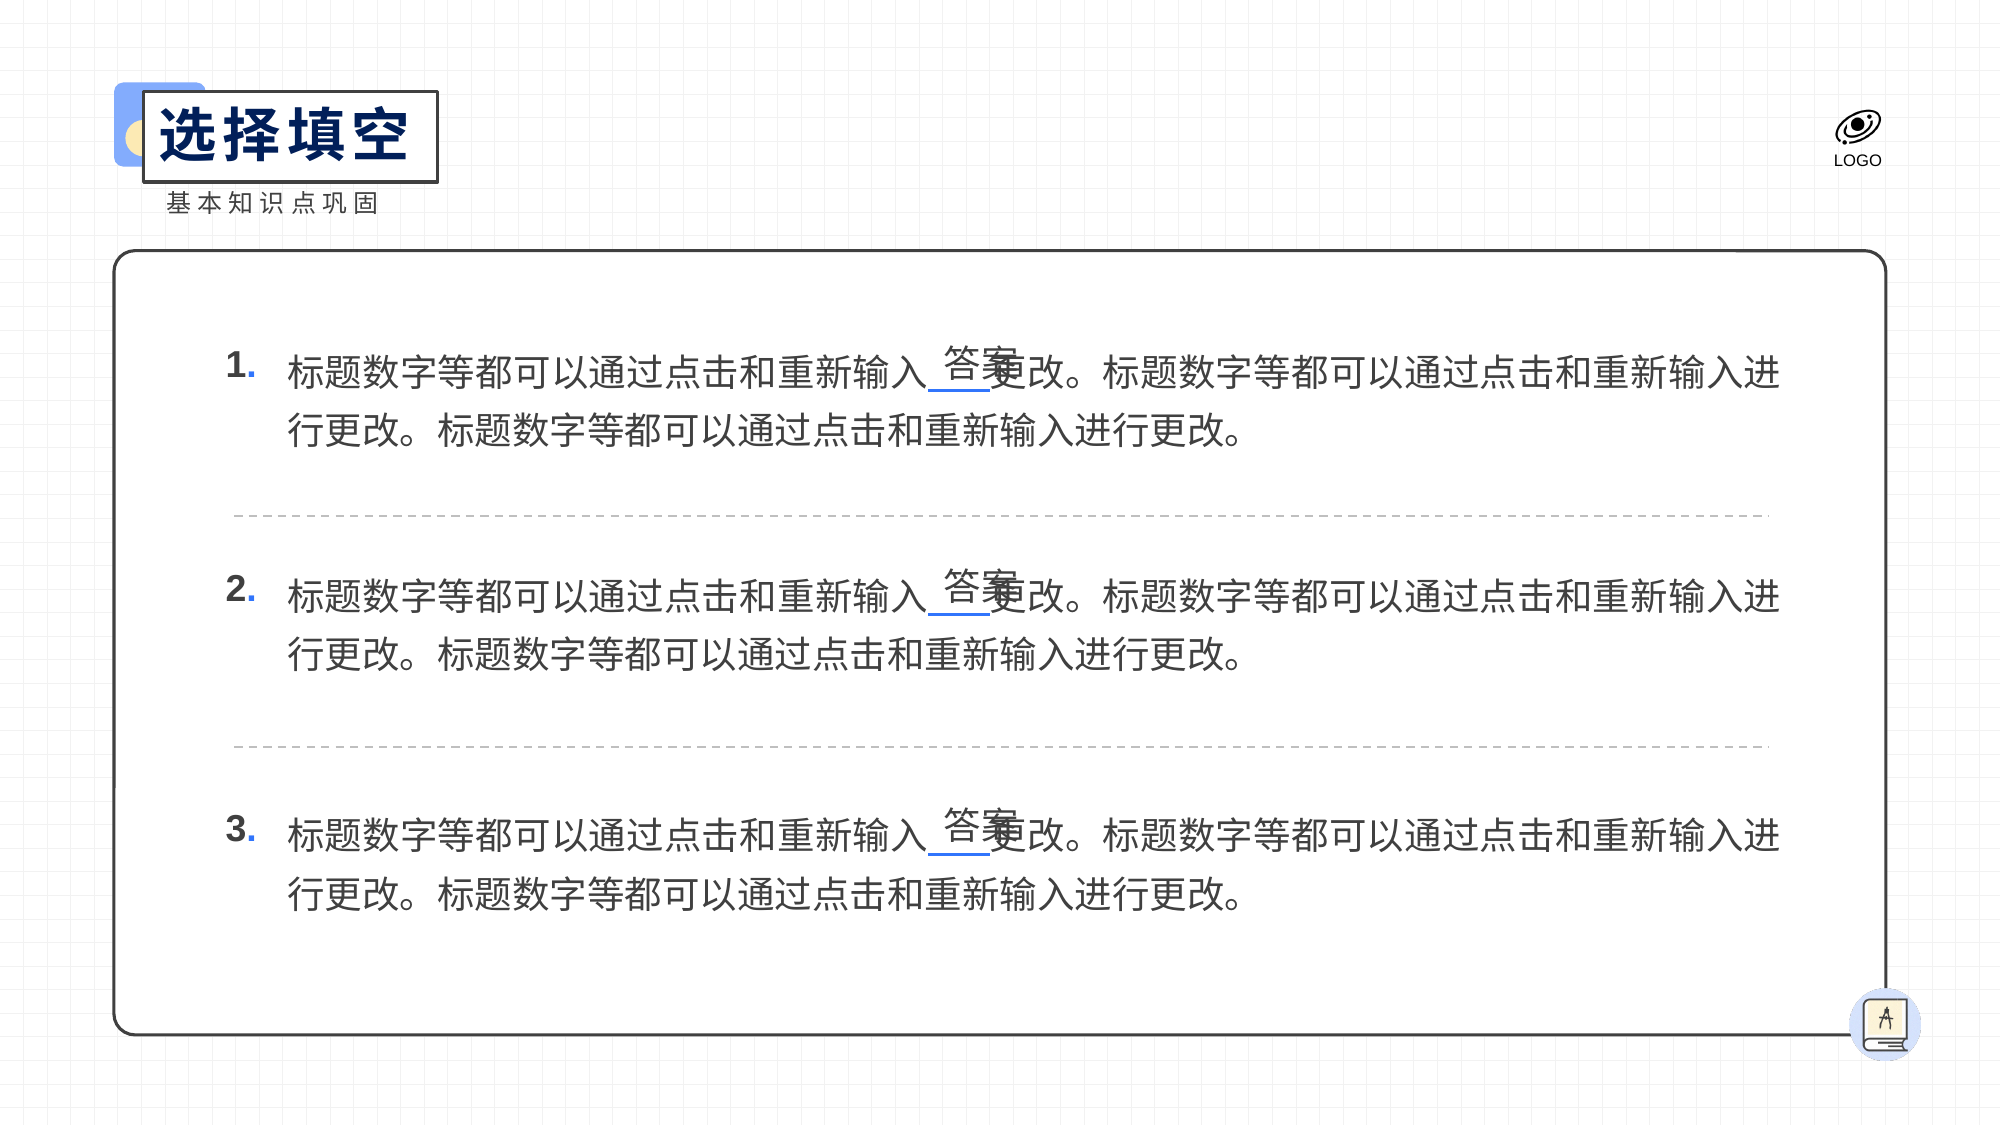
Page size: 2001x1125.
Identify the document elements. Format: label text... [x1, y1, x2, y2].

text_box 3. [210, 796, 272, 857]
text_box 标题数字等都可以通过点击和重新输入 更改。标题数字等都可以通过点击和重新输入进行更改。标题数字等都可以通过点击和重新输入进行更改。 [272, 327, 1797, 460]
text_box 标题数字等都可以通过点击和重新输入 更改。标题数字等都可以通过点击和重新输入进行更改。标题数字等都可以通过点击和重新输入进行更改。 [272, 552, 1797, 684]
picture [1831, 100, 1885, 154]
list 选择填空 [142, 90, 439, 184]
list 基本知识点巩固 [151, 184, 403, 226]
picture [1849, 988, 1921, 1061]
text_box 2. [210, 557, 272, 617]
text_box 标题数字等都可以通过点击和重新输入 更改。标题数字等都可以通过点击和重新输入进行更改。标题数字等都可以通过点击和重新输入进行更改。 [272, 791, 1797, 924]
text_box 答案 [928, 794, 1034, 855]
text_box 1. [210, 332, 272, 393]
text_box 答案 [928, 555, 1034, 616]
text_box 答案 [928, 332, 1034, 393]
